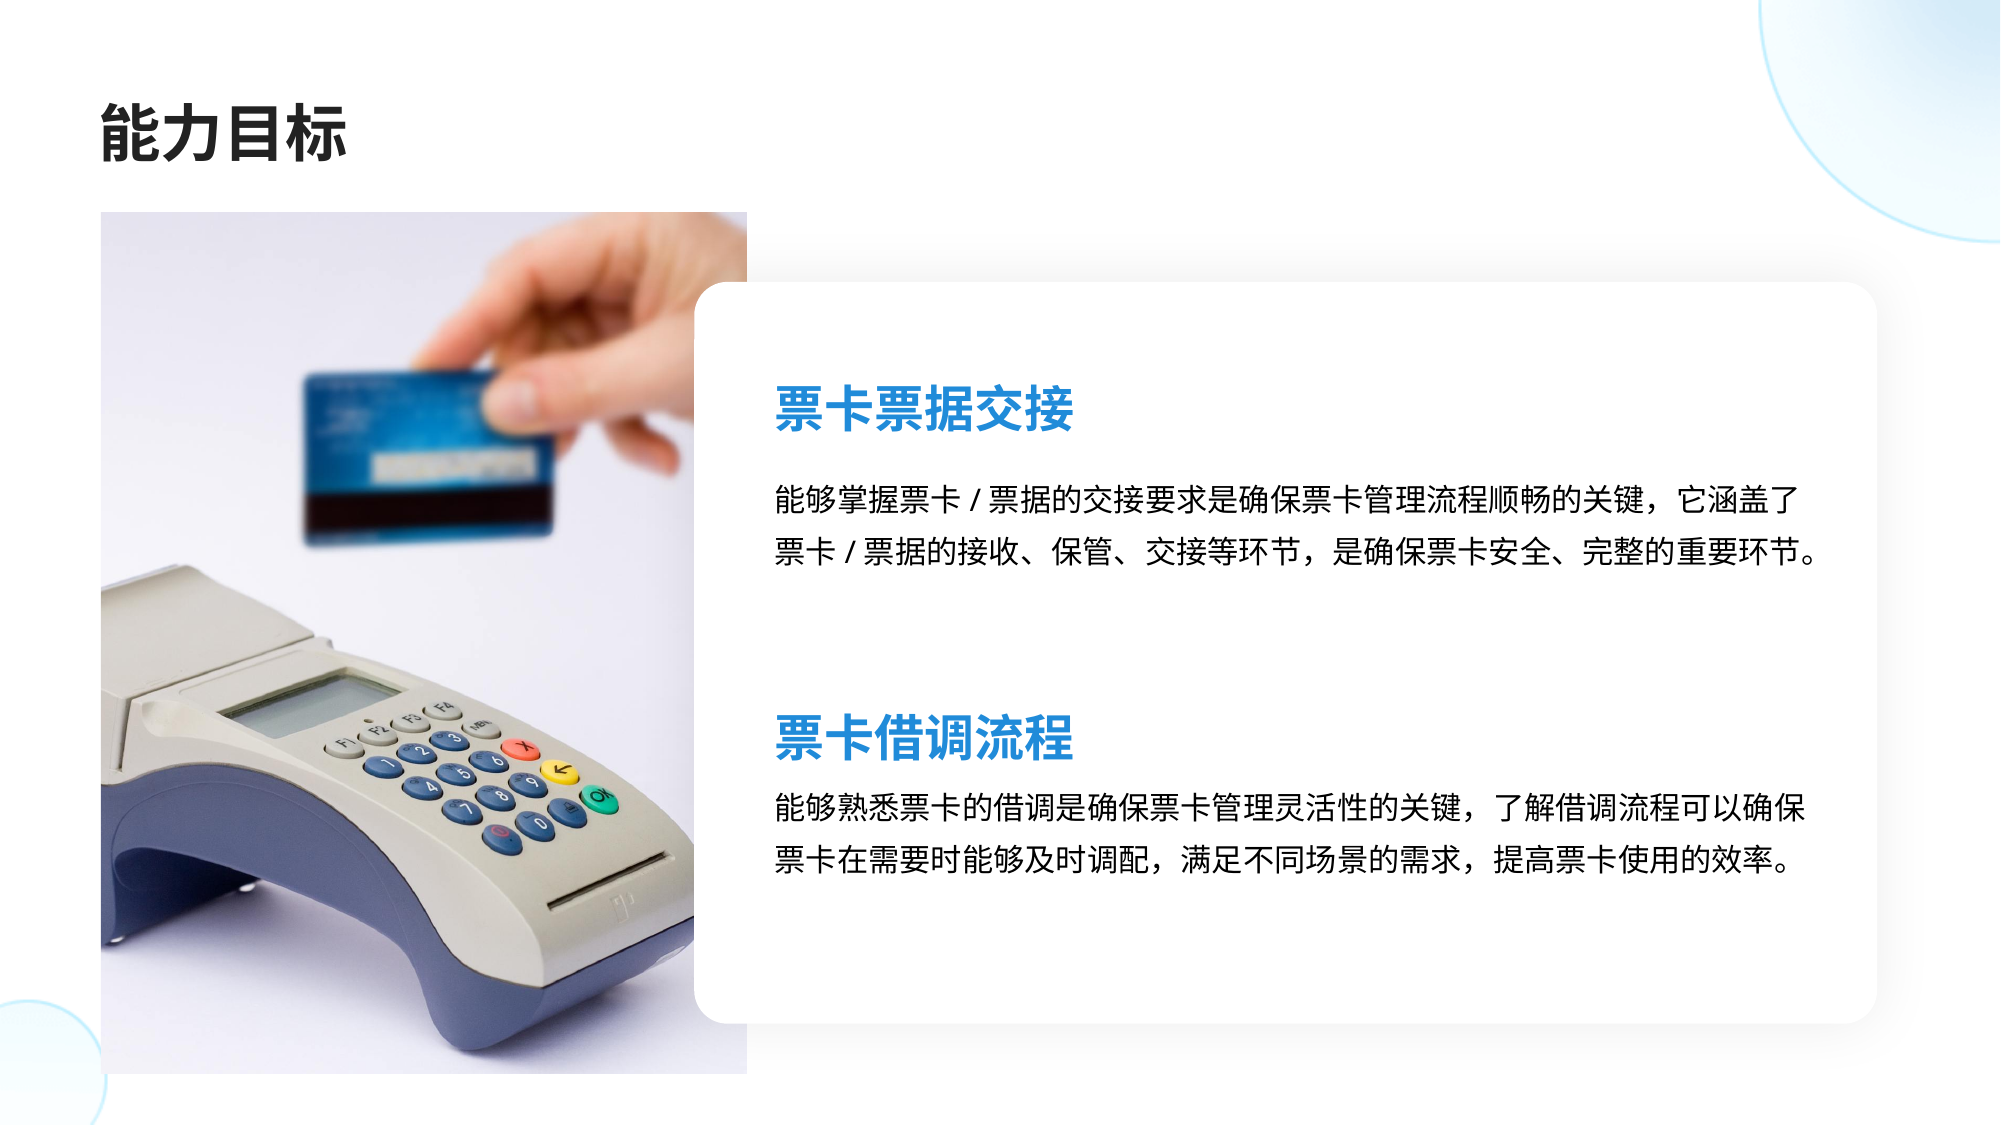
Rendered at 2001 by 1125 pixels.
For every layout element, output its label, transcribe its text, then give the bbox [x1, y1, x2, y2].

text_box 能力目标 [78, 43, 1922, 189]
picture [0, 0, 2001, 1125]
text_box [752, 281, 1878, 1024]
text_box 能够熟悉票卡的借调是确保票卡管理灵活性的关键，了解借调流程可以确保票卡在需要时能够及时调配，满足不同场景的需求，提高票卡使用的效率。 [754, 788, 1817, 962]
text_box 票卡票据交接 [754, 351, 1817, 458]
text_box 能够掌握票卡/票据的交接要求是确保票卡管理流程顺畅的关键，它涵盖了票卡/票据的接收、保管、交接等环节，是确保票卡安全、完整的重要环节。 [754, 458, 1817, 651]
text_box 票卡借调流程 [754, 681, 1817, 788]
